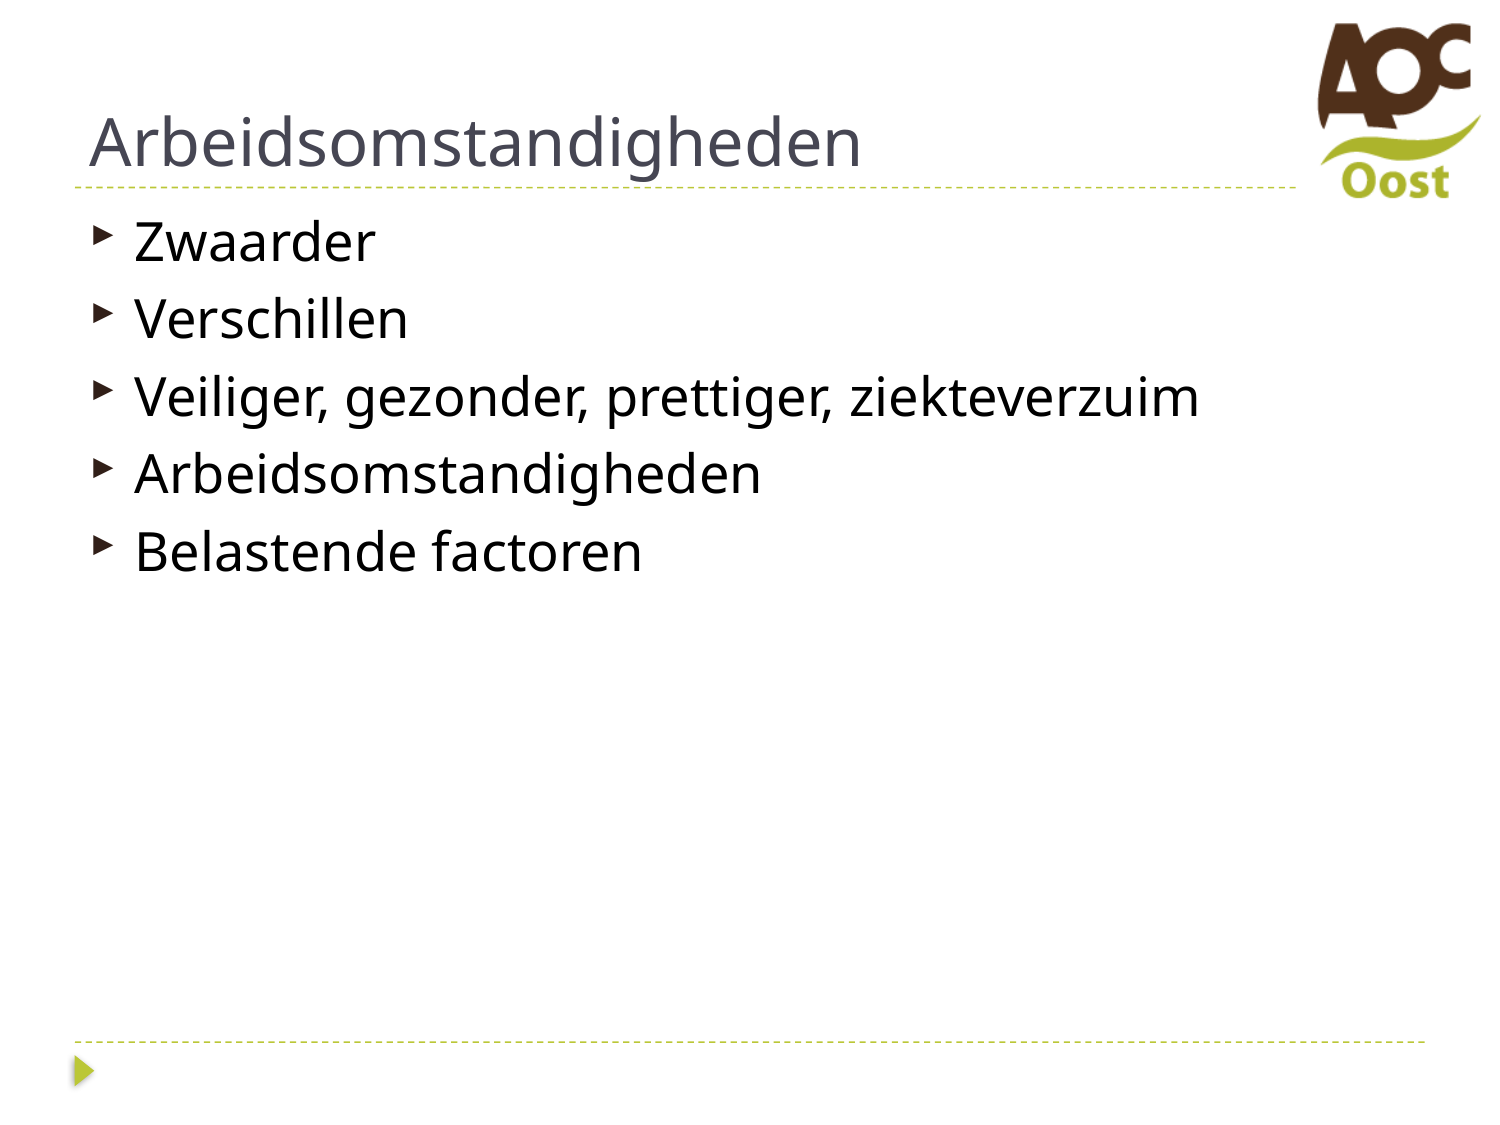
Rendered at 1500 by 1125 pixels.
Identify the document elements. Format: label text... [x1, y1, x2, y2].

list Zwaarder Verschillen Veiliger, gezonder, prettiger, ziekteverzuim Arbeidsomstandigheden Belastende factoren [75, 200, 1425, 1010]
title Arbeidsomstandigheden [75, 24, 1293, 188]
picture [1298, 0, 1500, 229]
